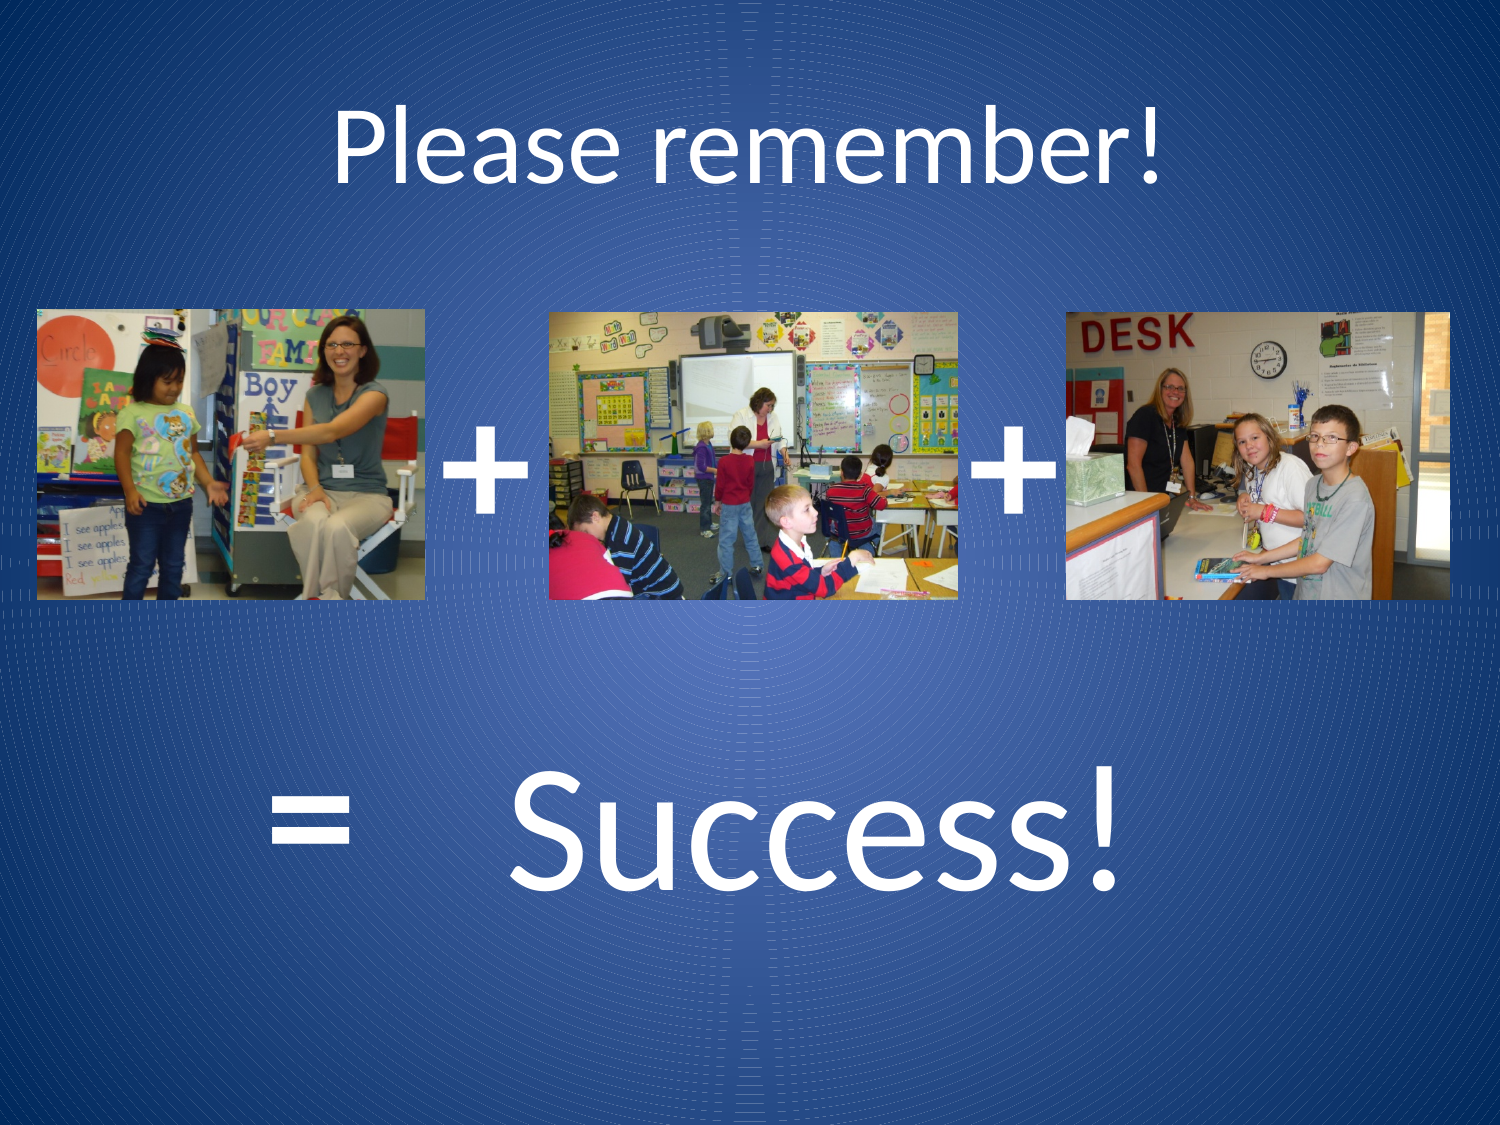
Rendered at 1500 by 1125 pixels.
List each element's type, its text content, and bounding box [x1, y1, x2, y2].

picture [1066, 312, 1451, 601]
picture [37, 309, 426, 601]
picture [549, 312, 958, 601]
text_box + [962, 337, 1061, 573]
text_box Success! [490, 699, 1151, 935]
text_box + [429, 337, 544, 573]
title Please remember! [75, 45, 1425, 233]
text_box = [250, 687, 372, 923]
